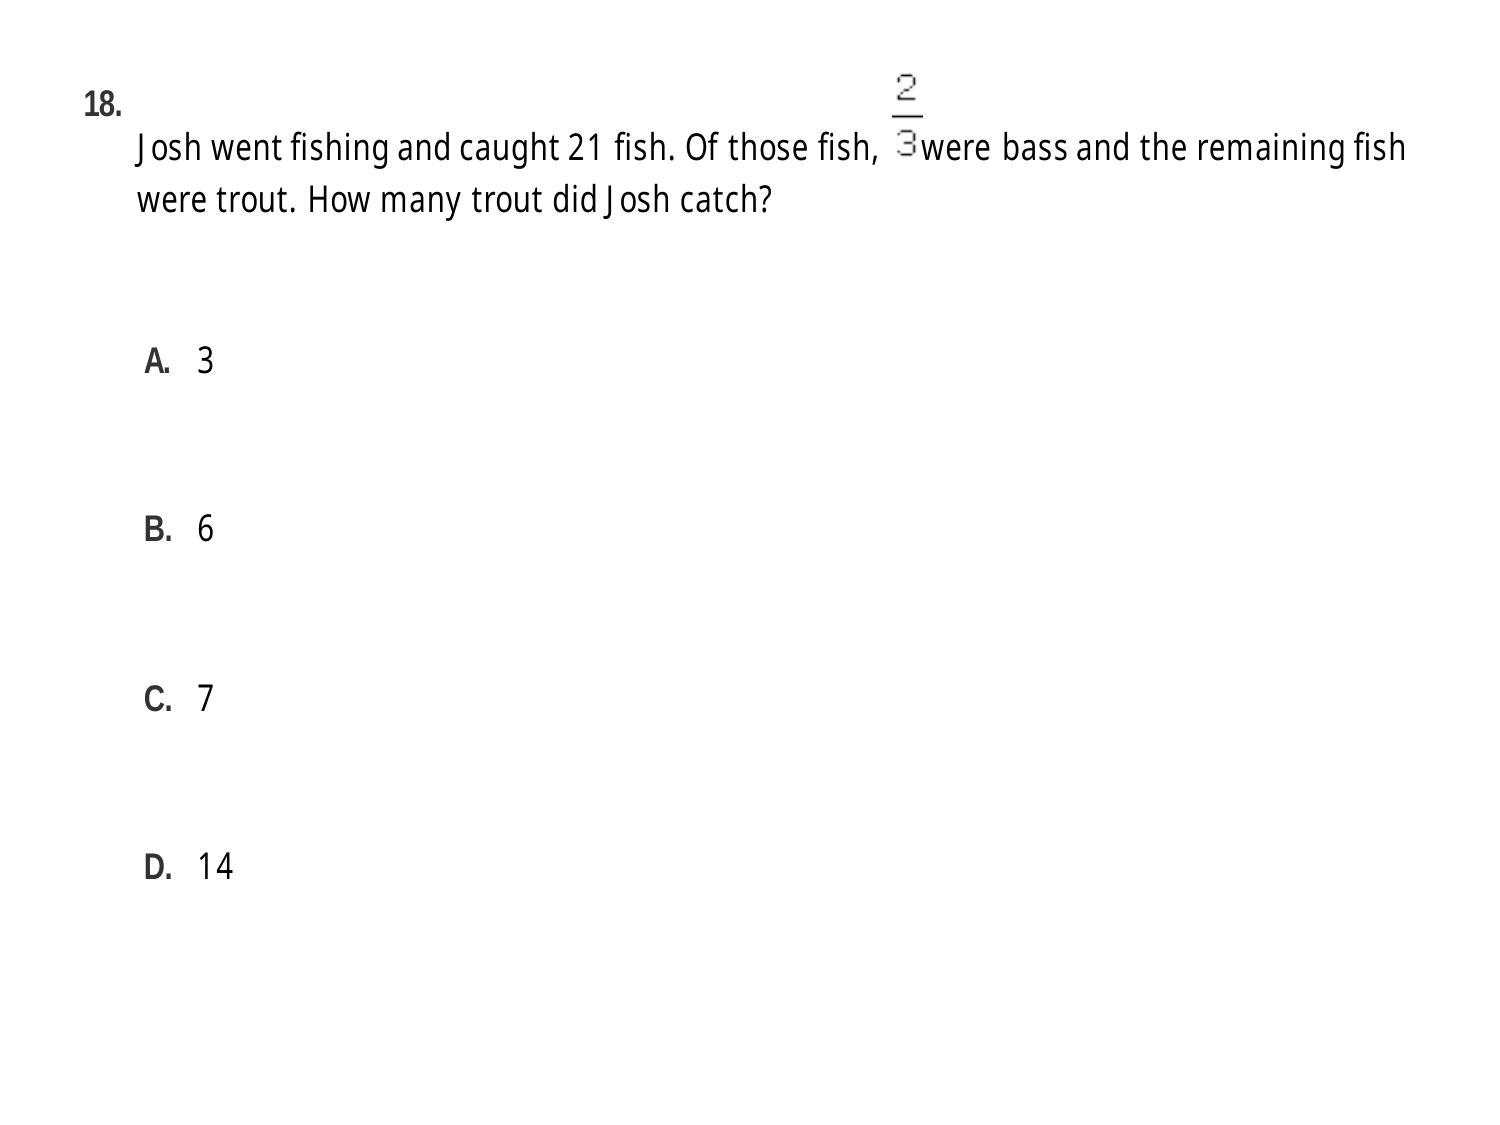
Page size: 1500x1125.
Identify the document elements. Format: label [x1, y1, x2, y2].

picture [74, 62, 1440, 1038]
